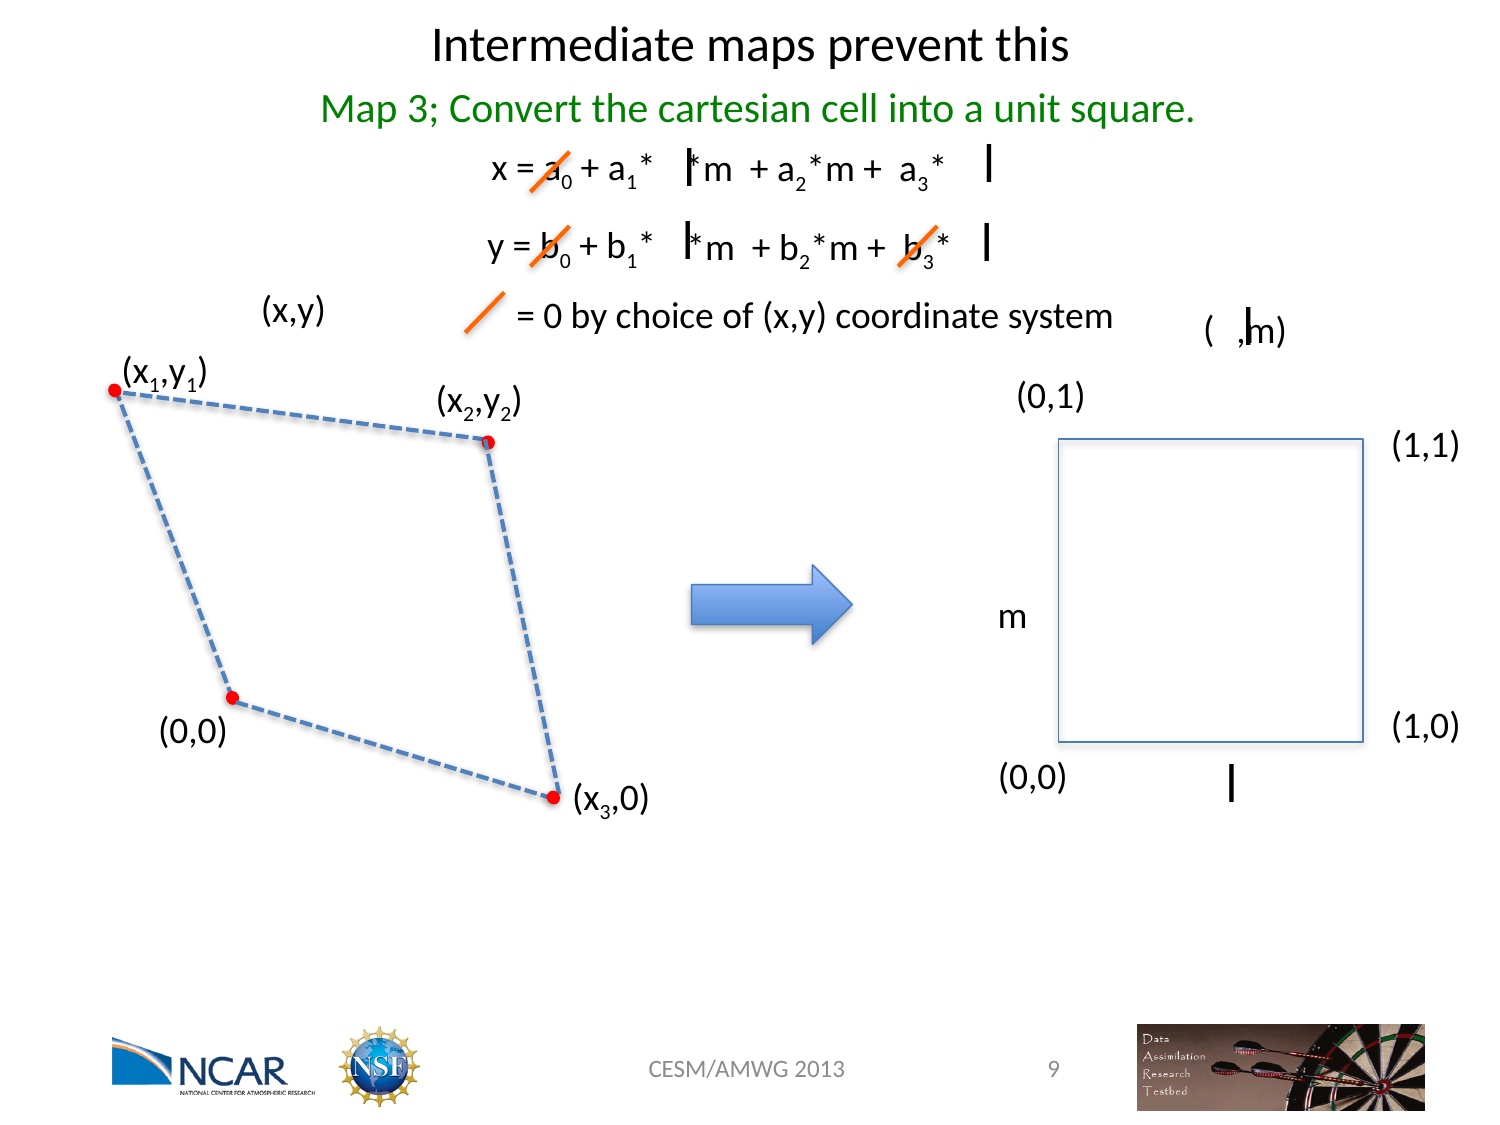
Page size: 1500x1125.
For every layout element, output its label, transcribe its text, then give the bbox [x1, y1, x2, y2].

picture [337, 1024, 421, 1108]
picture [112, 1037, 315, 1095]
text_box Intermediate maps prevent this [416, 3, 1085, 73]
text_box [464, 124, 1135, 345]
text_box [982, 287, 1477, 821]
footer CESM/AMWG 2013 [602, 1037, 892, 1098]
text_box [107, 277, 654, 811]
picture [1137, 1024, 1425, 1111]
text_box [690, 564, 853, 646]
slide_number 9 [1002, 1037, 1075, 1098]
text_box Map 3; Convert the cartesian cell into a unit square. [305, 73, 1212, 139]
